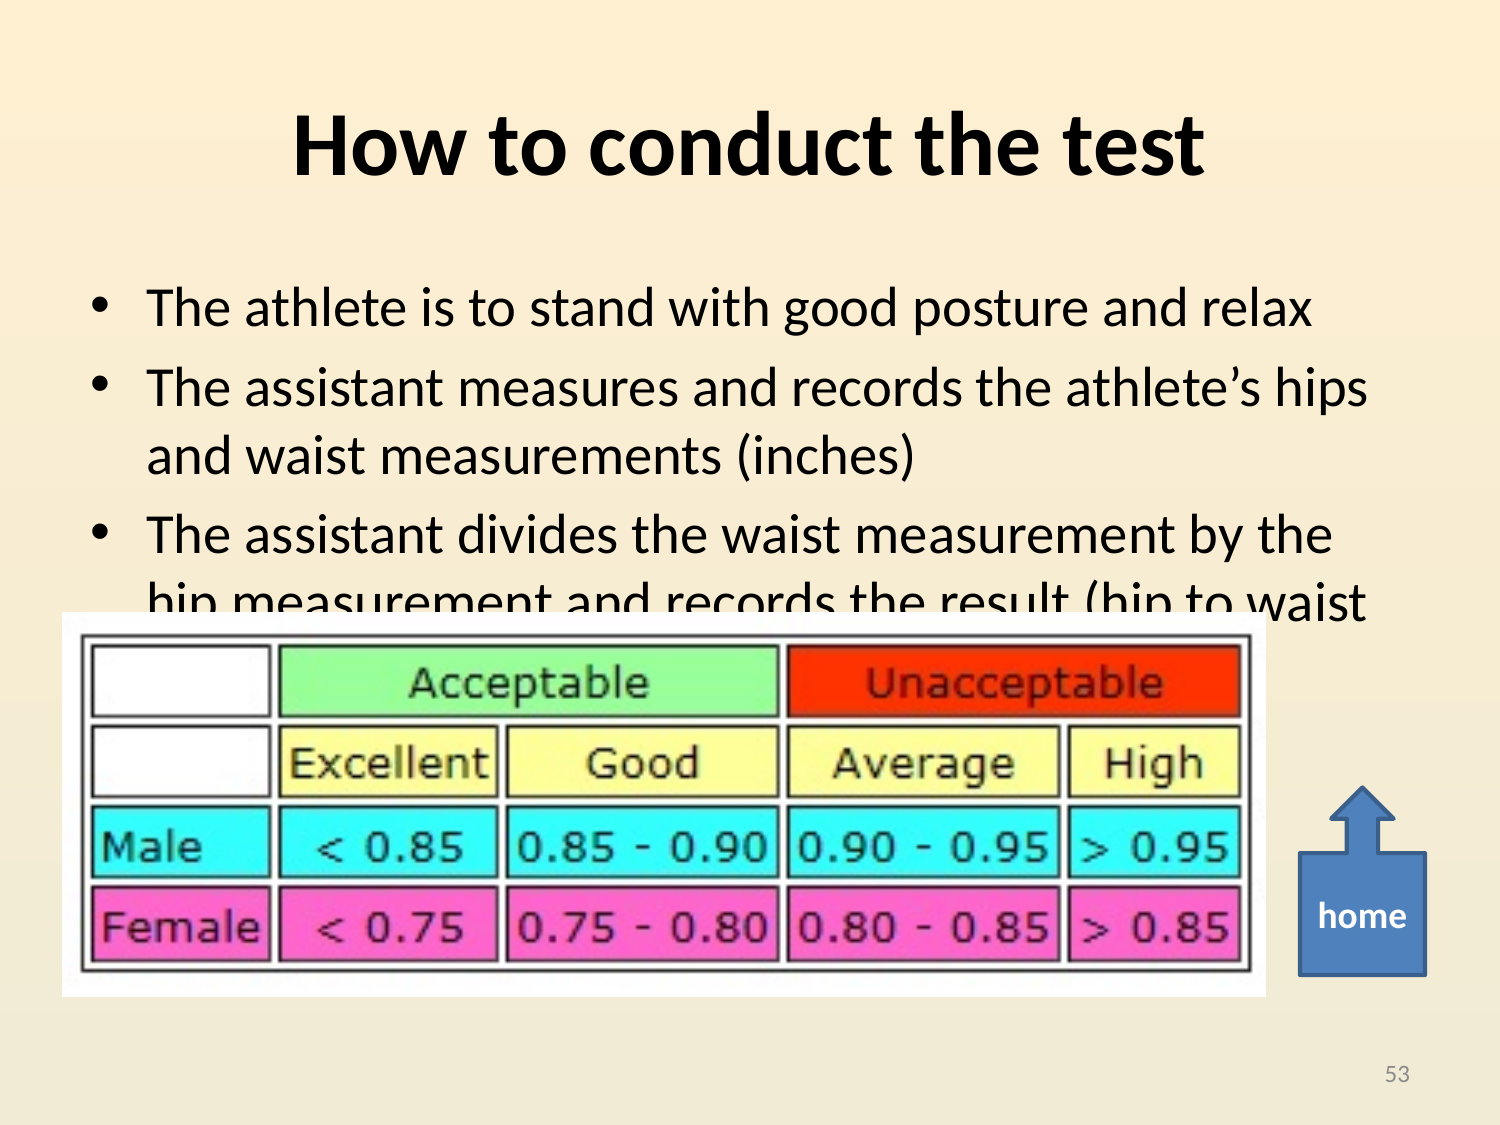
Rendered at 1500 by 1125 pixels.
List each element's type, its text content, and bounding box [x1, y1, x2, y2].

text_box home [1297, 785, 1428, 978]
slide_number 53 [1074, 1042, 1425, 1103]
picture [62, 612, 1266, 998]
title How to conduct the test [75, 45, 1425, 233]
list The athlete is to stand with good posture and relax The assistant measures and records the athlete’s hips and waist measurements (inches) The assistant divides the waist measurement by the hip measurement and records the result (hip to waist ratio) [75, 262, 1425, 713]
